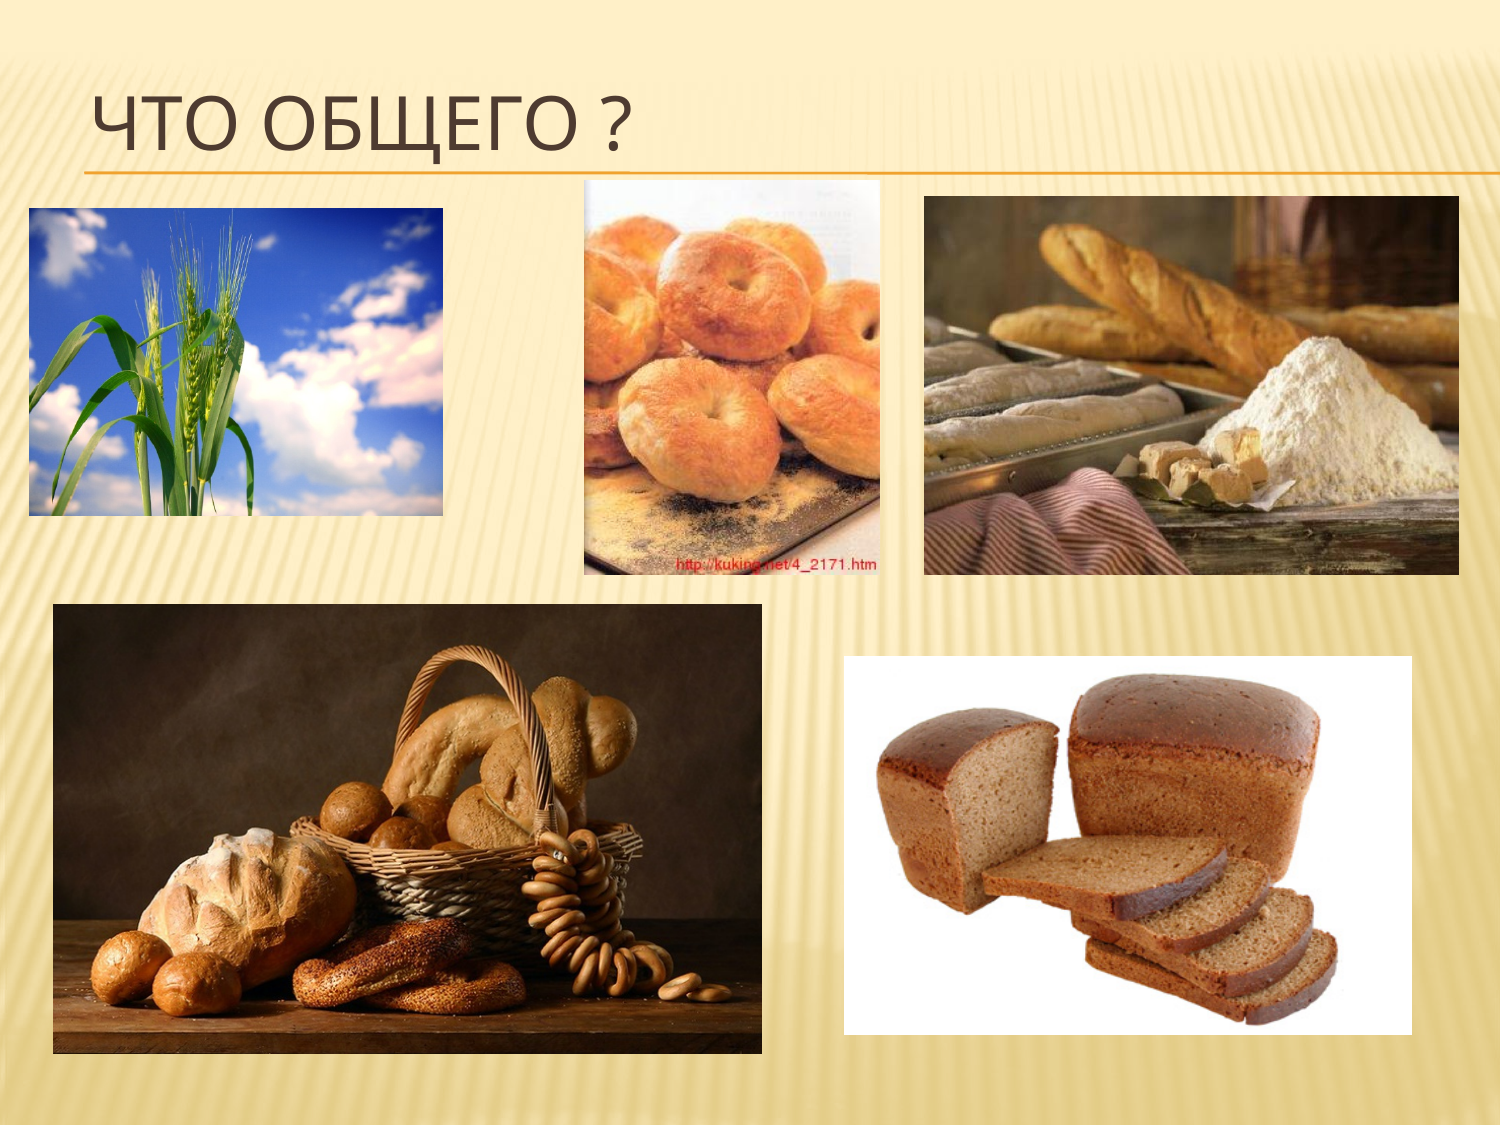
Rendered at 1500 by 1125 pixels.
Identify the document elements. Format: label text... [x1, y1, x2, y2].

picture [924, 195, 1459, 575]
picture [584, 180, 881, 575]
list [29, 207, 444, 516]
picture [844, 656, 1412, 1036]
picture [52, 604, 763, 1055]
title Что общего ? [75, 45, 1425, 197]
